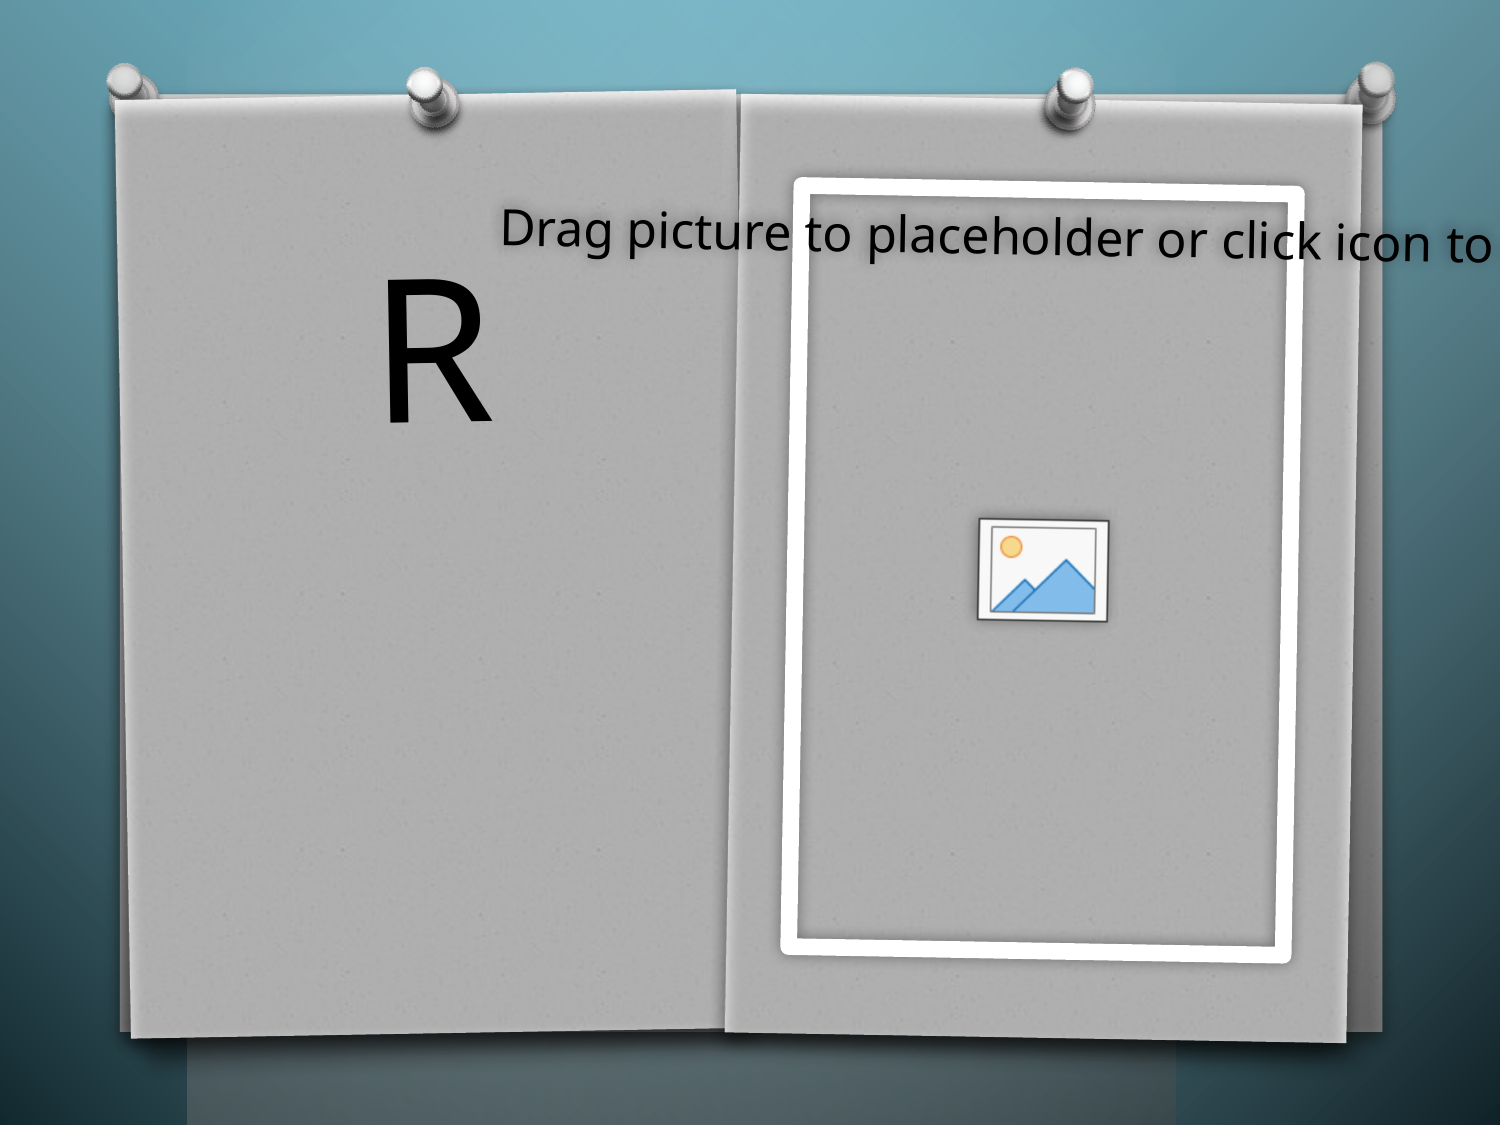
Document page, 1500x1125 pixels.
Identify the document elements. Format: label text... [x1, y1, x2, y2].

picture [803, 197, 1282, 943]
title R [179, 222, 687, 475]
picture [375, 33, 497, 157]
picture [1016, 41, 1138, 162]
